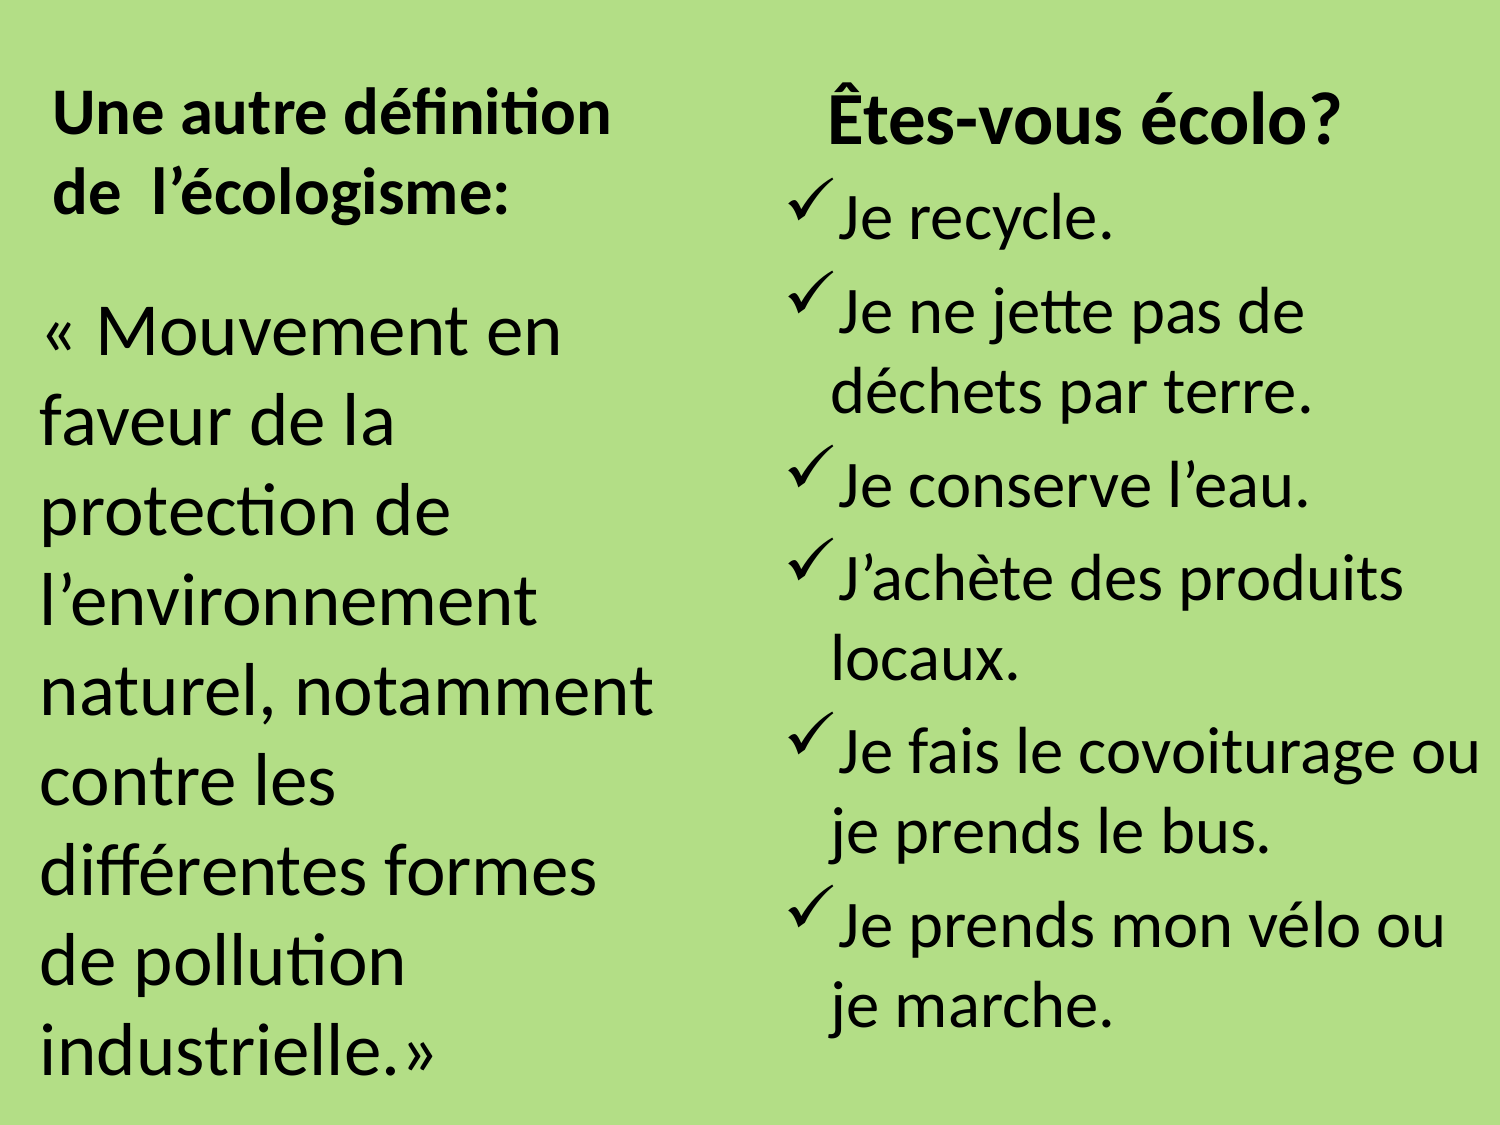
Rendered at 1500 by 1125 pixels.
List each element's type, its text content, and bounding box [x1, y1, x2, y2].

list « Mouvement en faveur de la protection de l’environnement naturel, notamment contre les différentes formes de pollution industrielle.» [24, 272, 688, 988]
title Une autre définition de l’écologisme: [37, 44, 675, 236]
list Êtes-vous écolo? Je recycle. Je ne jette pas de déchets par terre. Je conserve l’eau. J’achète des produits locaux. Je fais le covoiturage ou je prends le bus. Je prends mon vélo ou je marche. [693, 62, 1500, 1125]
